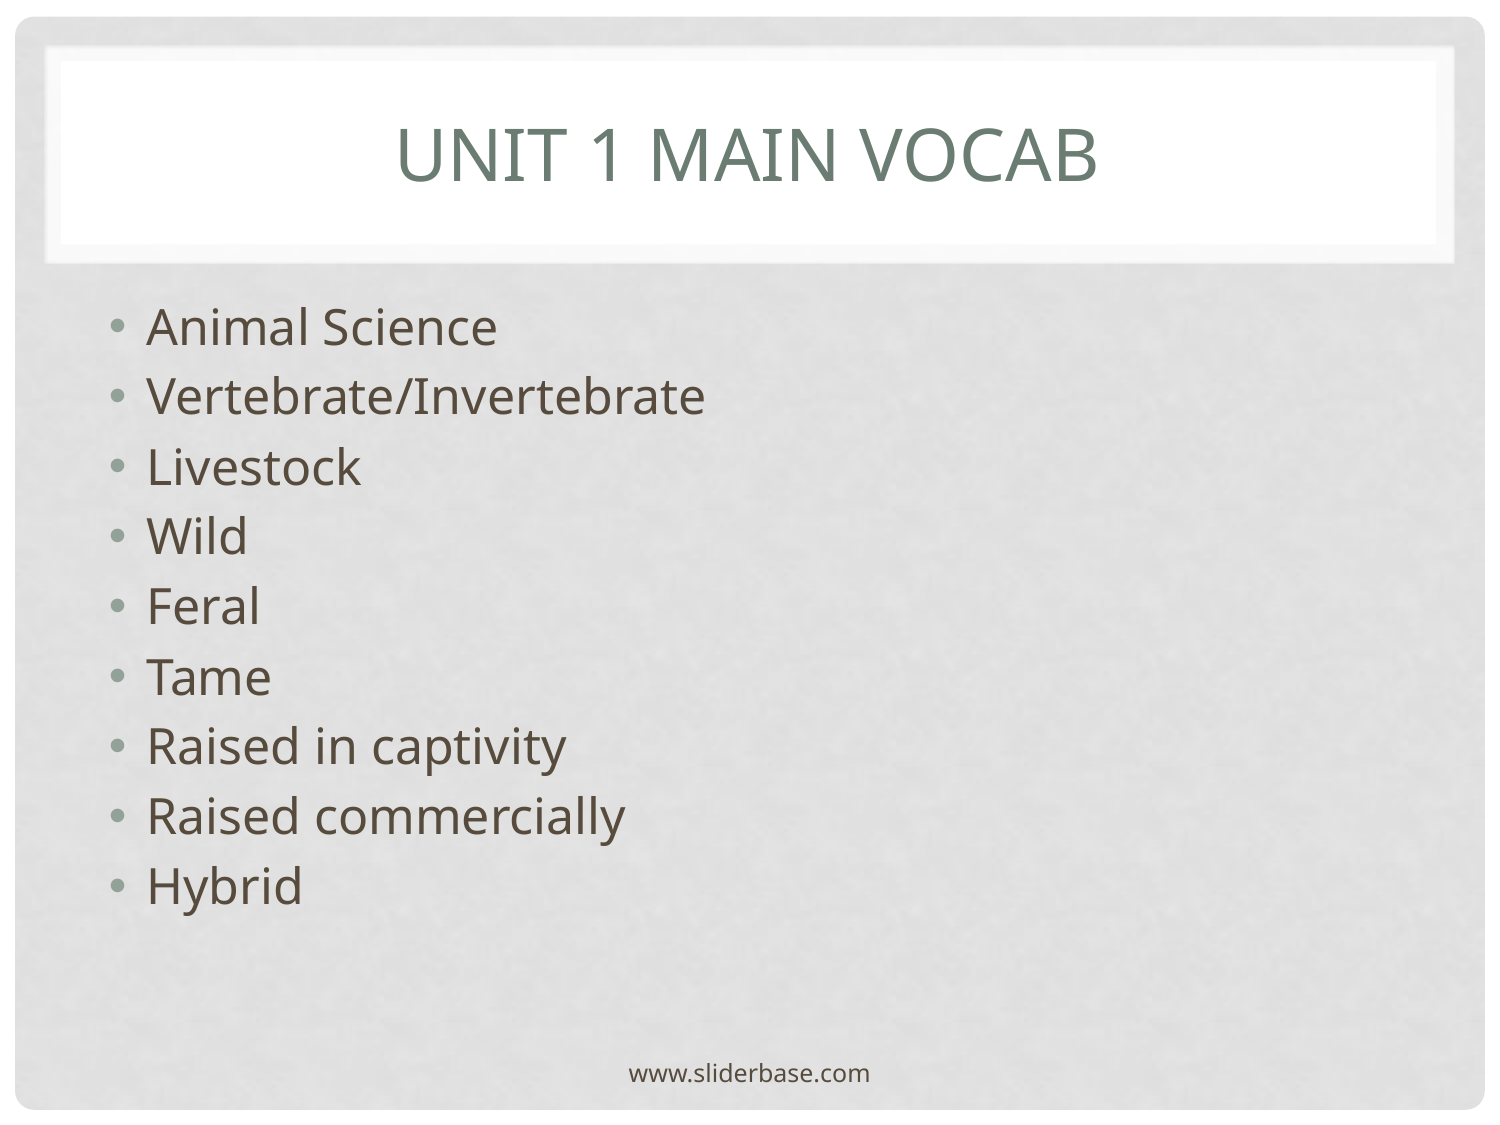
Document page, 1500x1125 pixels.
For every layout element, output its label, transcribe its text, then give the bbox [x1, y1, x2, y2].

footer www.sliderbase.com [512, 1042, 988, 1103]
list Animal Science Vertebrate/Invertebrate Livestock Wild Feral Tame Raised in captivity Raised commercially Hybrid [75, 287, 1425, 1005]
title Unit 1 Main vocab [69, 66, 1425, 238]
